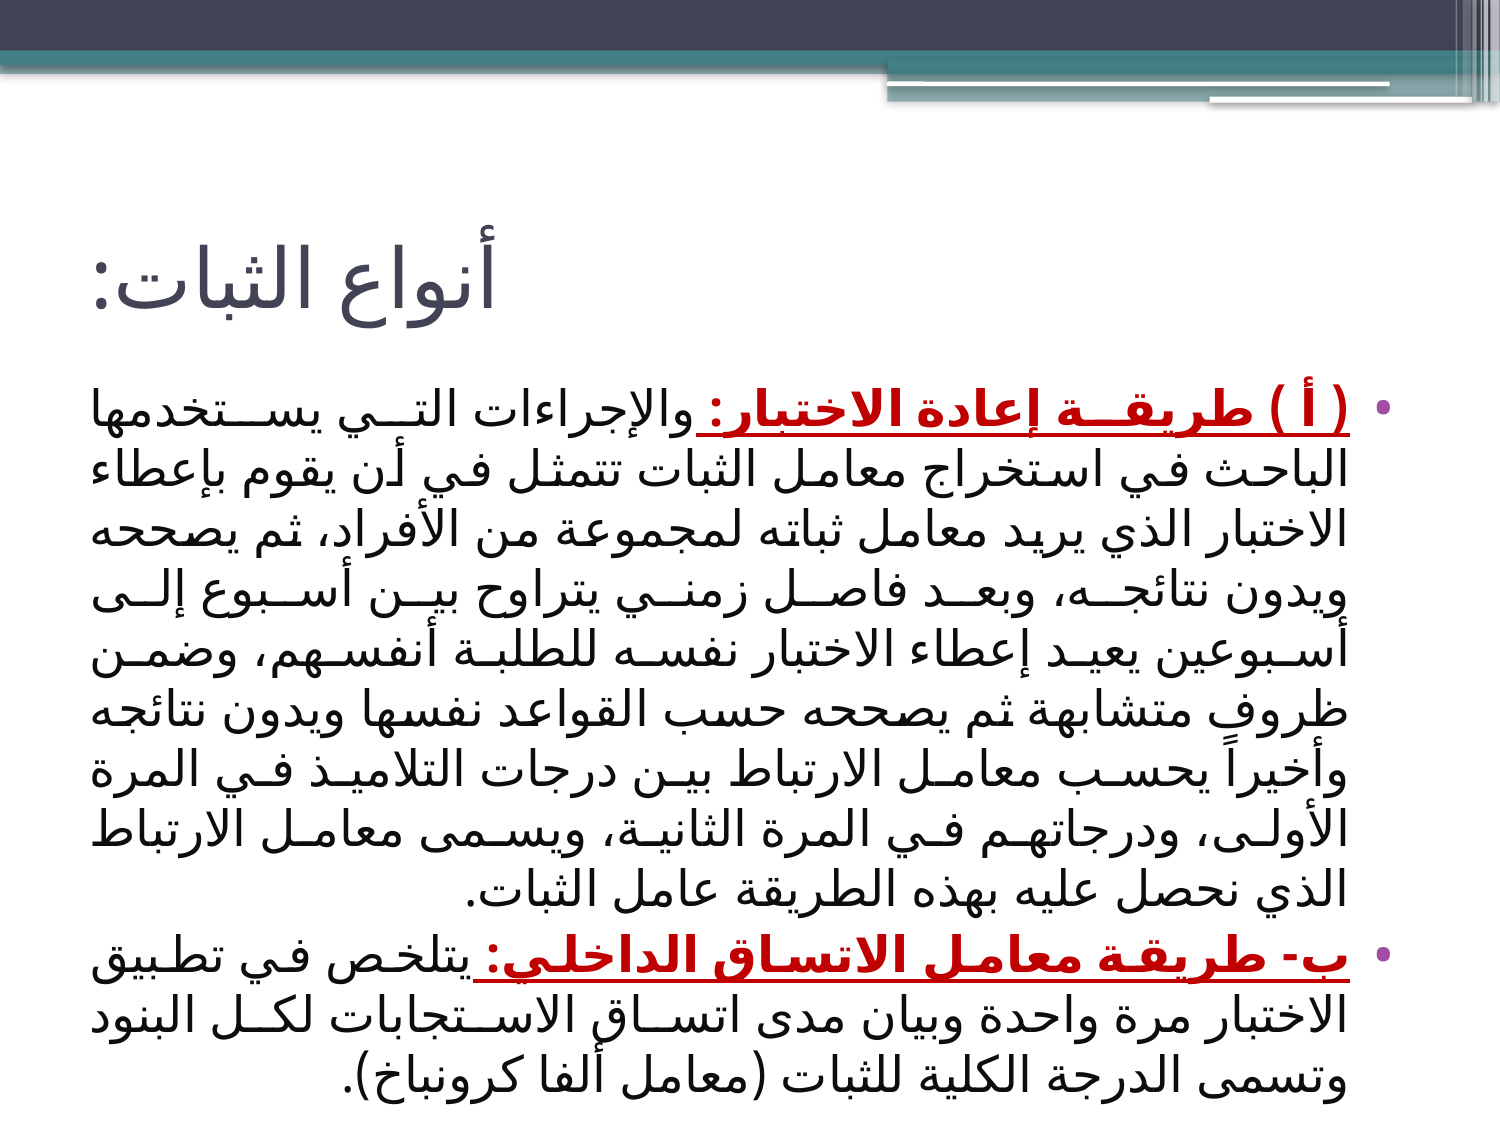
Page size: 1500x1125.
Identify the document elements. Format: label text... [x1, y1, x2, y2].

list ( أ ) طريقة إعادة الاختبار: والإجراءات التي يستخدمها الباحث في استخراج معامل الثبات تتمثل في أن يقوم بإعطاء الاختبار الذي يريد معامل ثباته لمجموعة من الأفراد، ثم يصححه ويدون نتائجه، وبعد فاصل زمني يتراوح بين أسبوع إلى أسبوعين يعيد إعطاء الاختبار نفسه للطلبة أنفسهم، وضمن ظروف متشابهة ثم يصححه حسب القواعد نفسها ويدون نتائجه وأخيراً يحسب معامل الارتباط بين درجات التلاميذ في المرة الأولى، ودرجاتهم في المرة الثانية، ويسمى معامل الارتباط الذي نحصل عليه بهذه الطريقة عامل الثبات. ب- طريقة معامل الاتساق الداخلي: يتلخص في تطبيق الاختبار مرة واحدة وبيان مدى اتساق الاستجابات لكل البنود وتسمى الدرجة الكلية للثبات (معامل ألفا كرونباخ). [75, 368, 1425, 1079]
title أنواع الثبات: [75, 187, 1425, 363]
